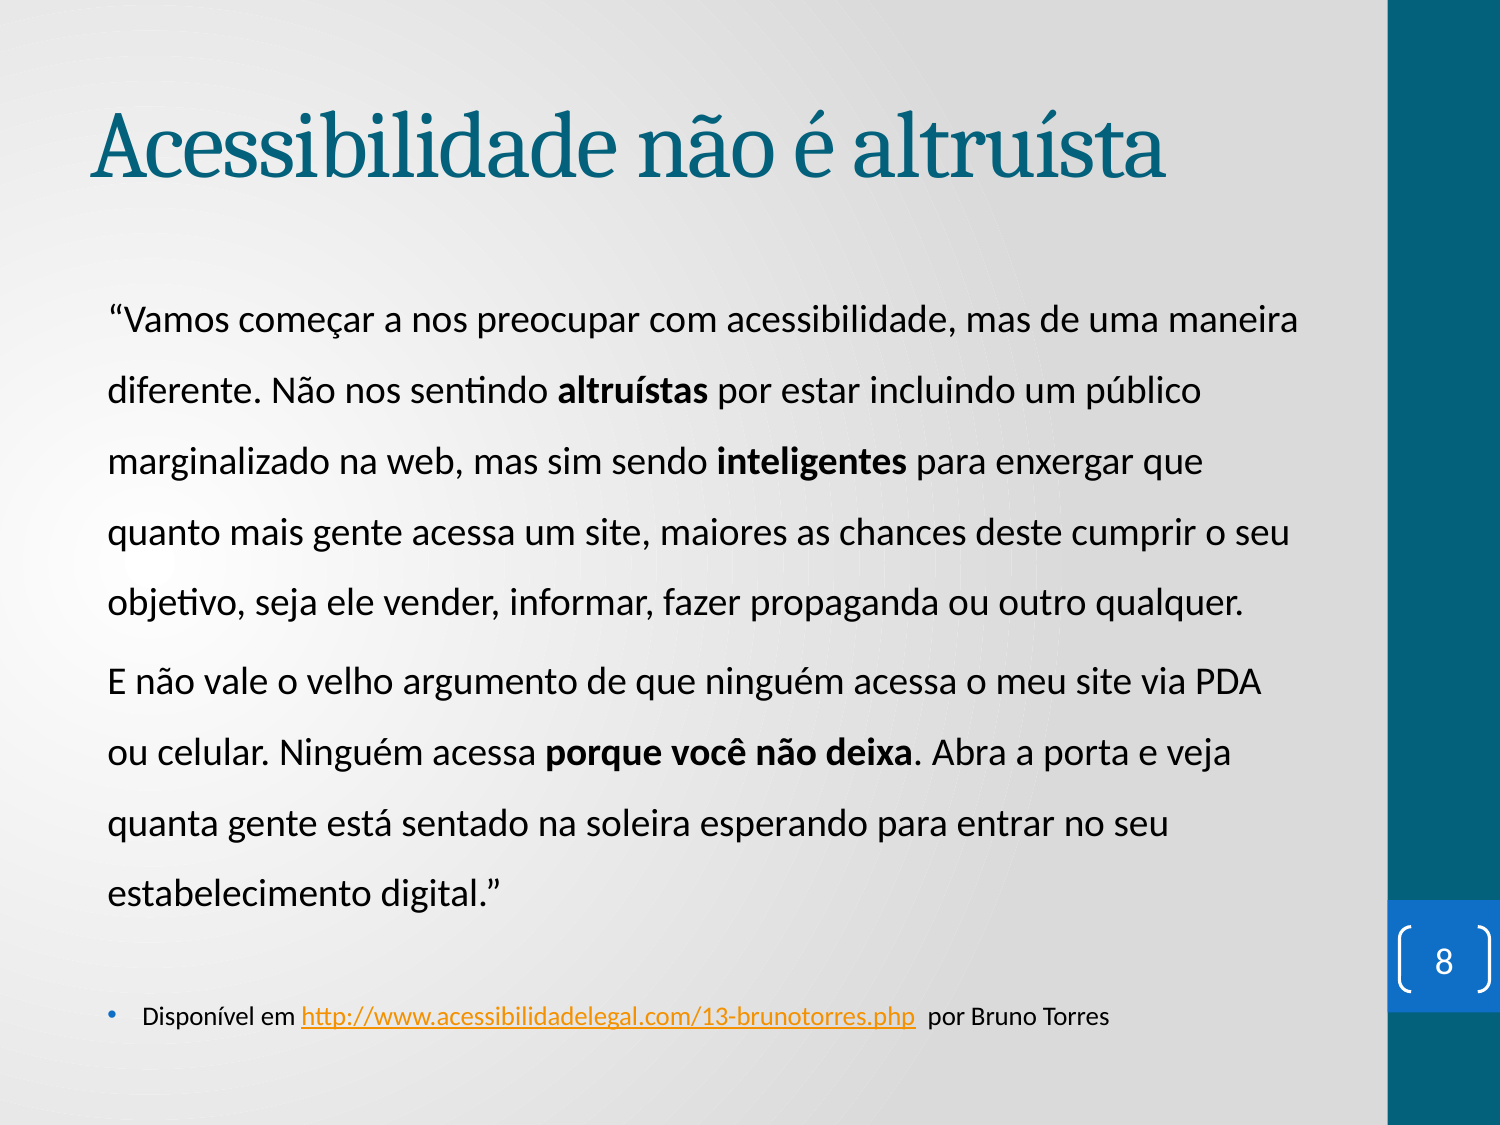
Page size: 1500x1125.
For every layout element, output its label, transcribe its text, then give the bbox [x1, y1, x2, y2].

title Acessibilidade não é altruísta [75, 45, 1325, 233]
list “Vamos começar a nos preocupar com acessibilidade, mas de uma maneira diferente. Não nos sentindo altruístas por estar incluindo um público marginalizado na web, mas sim sendo inteligentes para enxergar que quanto mais gente acessa um site, maiores as chances deste cumprir o seu objetivo, seja ele vender, informar, fazer propaganda ou outro qualquer. E não vale o velho argumento de que ninguém acessa o meu site via PDA ou celular. Ninguém acessa porque você não deixa. Abra a porta e veja quanta gente está sentado na soleira esperando para entrar no seu estabelecimento digital.” Disponível em http://www.acessibilidadelegal.com/13-brunotorres.php por Bruno Torres [75, 262, 1325, 1050]
slide_number 8 [1397, 925, 1492, 994]
